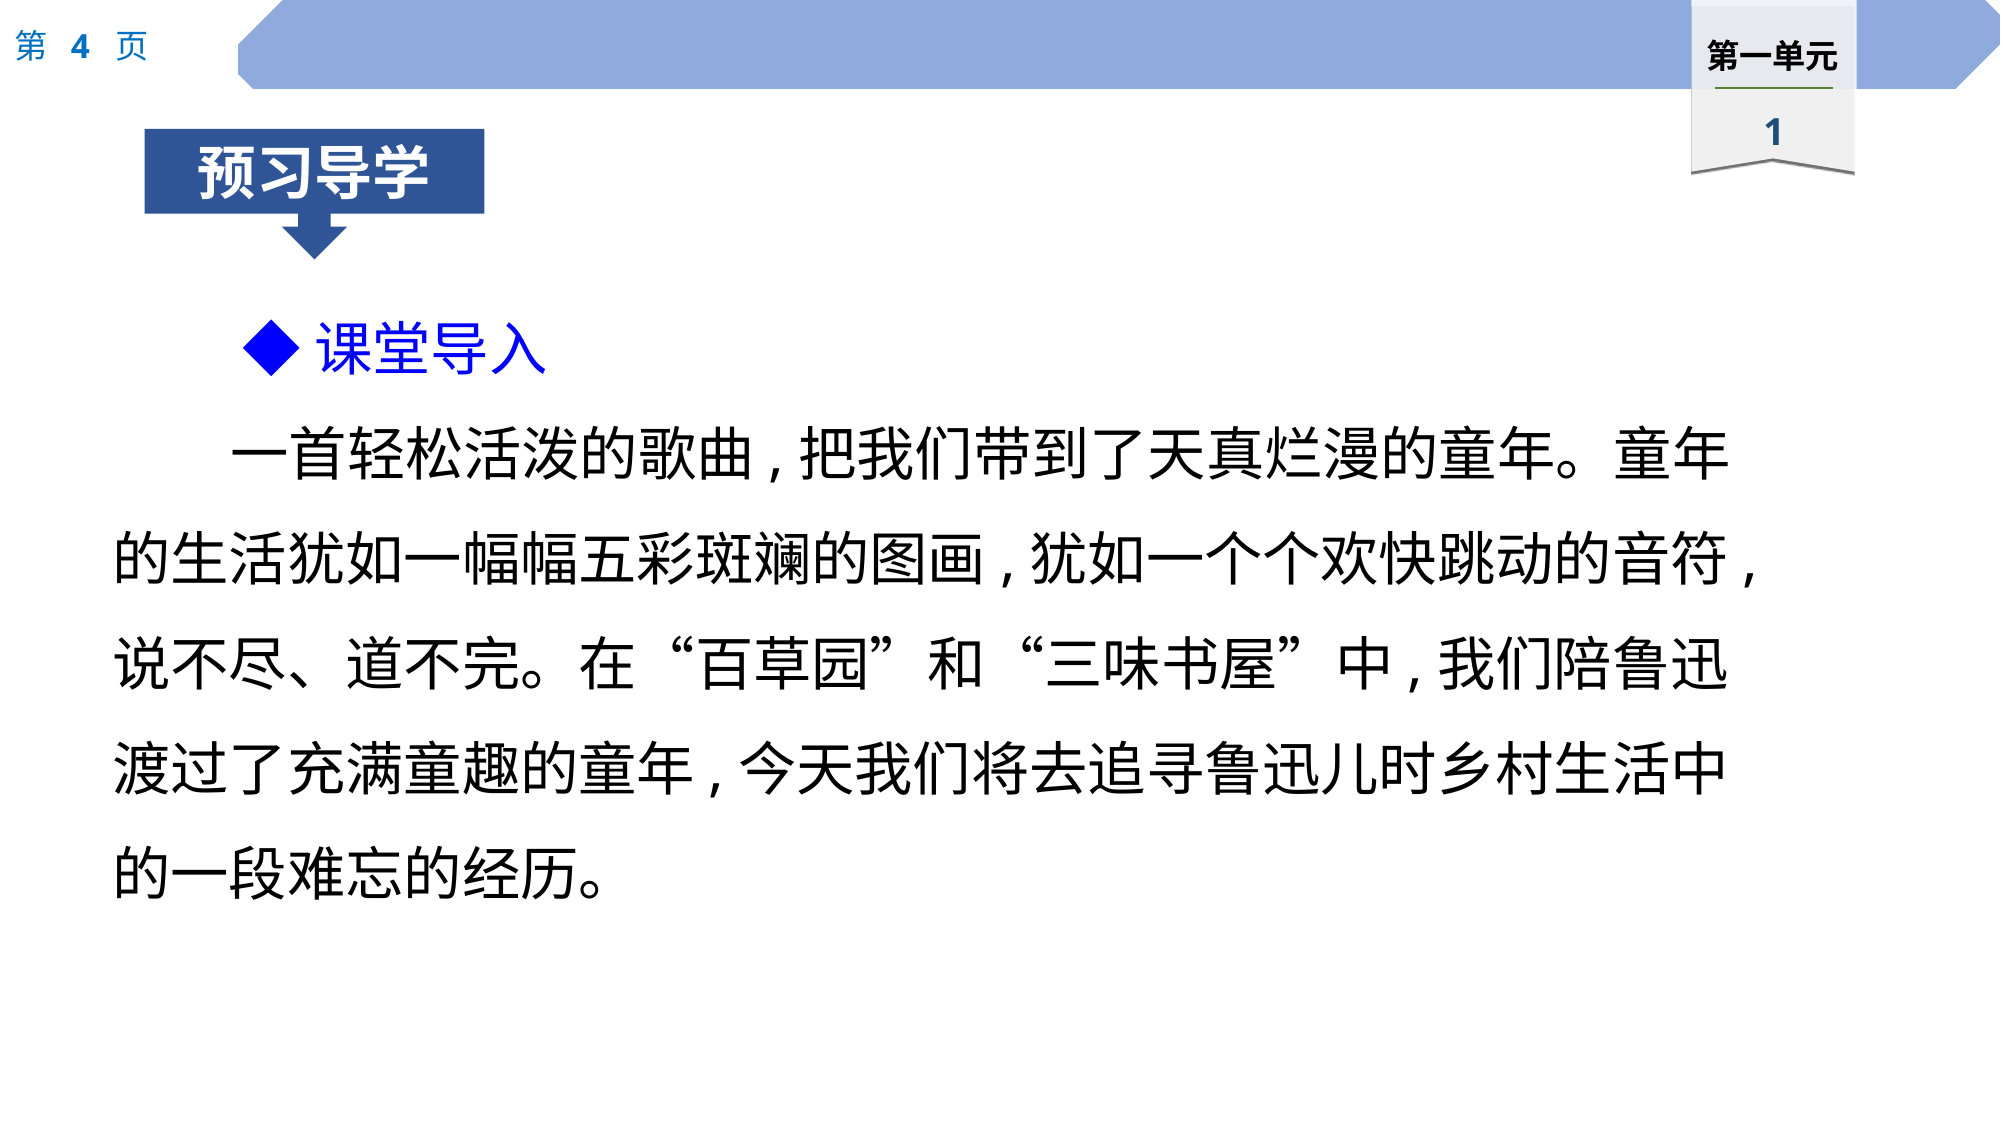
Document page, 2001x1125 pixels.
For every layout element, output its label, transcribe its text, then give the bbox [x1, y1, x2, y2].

text_box ◆课堂导入 [109, 269, 1809, 399]
list 一首轻松活泼的歌曲,把我们带到了天真烂漫的童年。童年的生活犹如一幅幅五彩斑斓的图画,犹如一个个欢快跳动的音符,说不尽、道不完。在“百草园”和“三味书屋”中,我们陪鲁迅渡过了充满童趣的童年,今天我们将去追寻鲁迅儿时乡村生活中的一段难忘的经历。 [97, 375, 1797, 1090]
